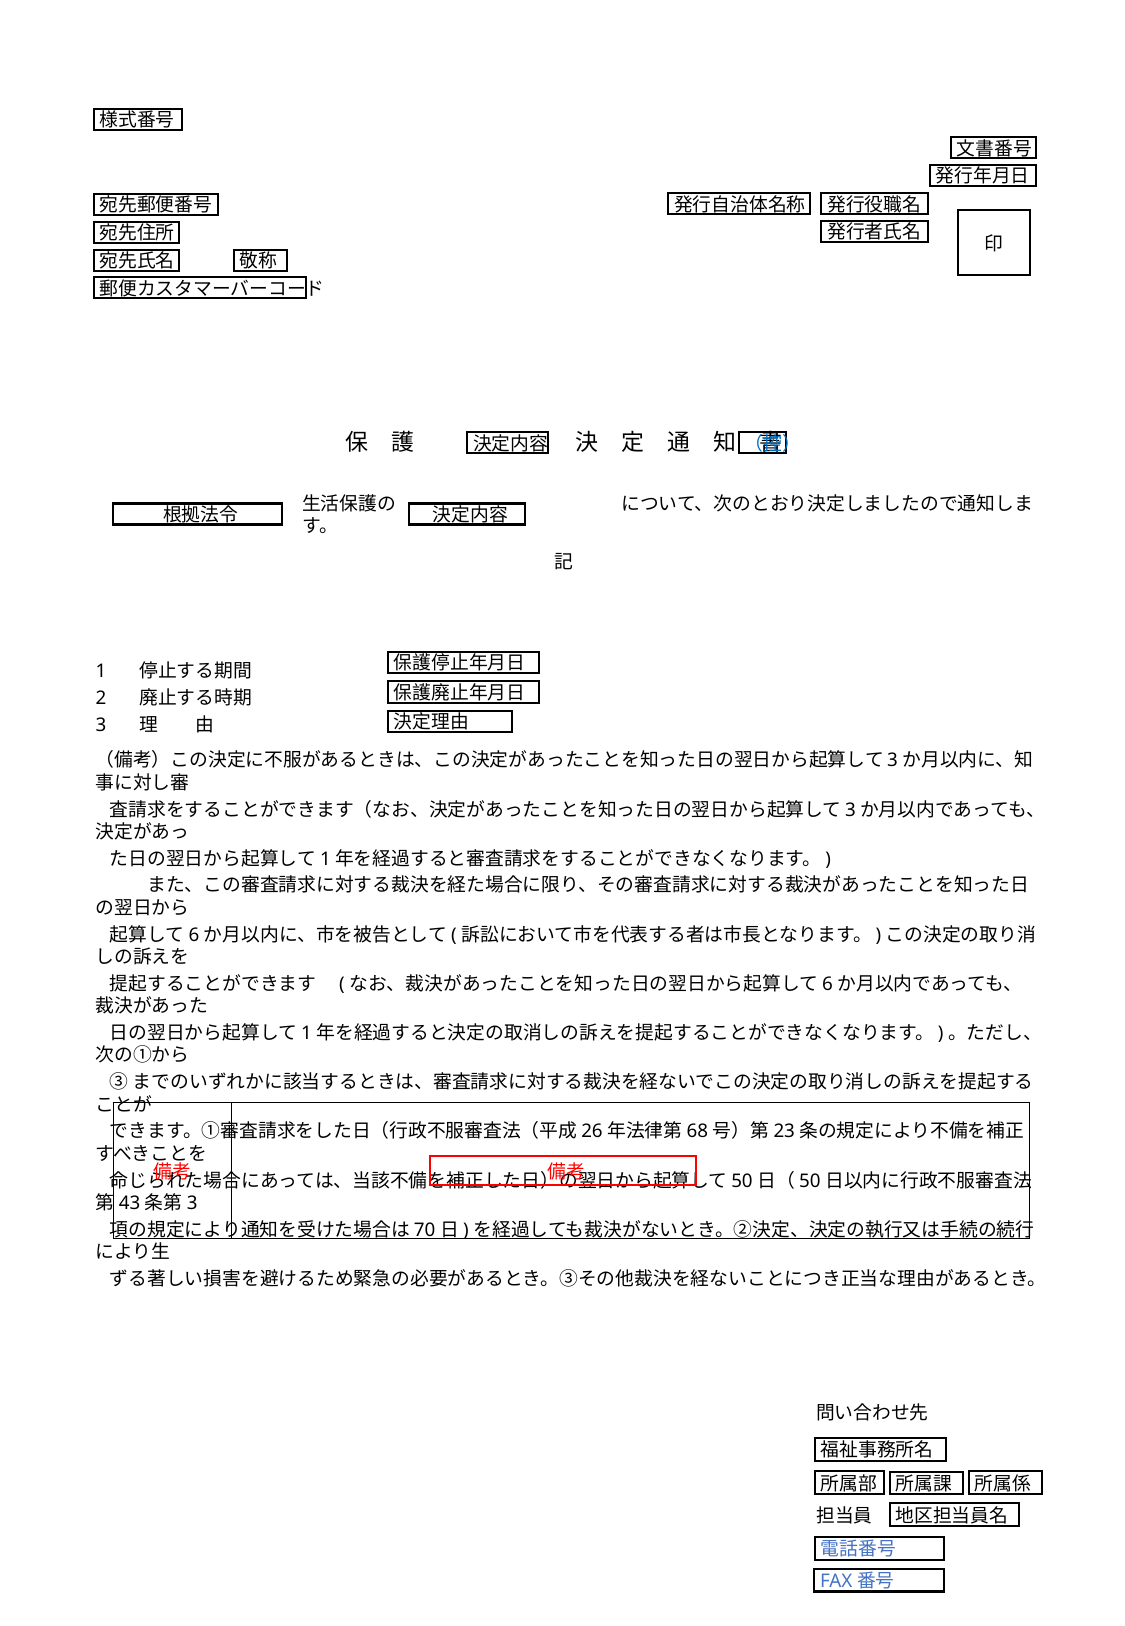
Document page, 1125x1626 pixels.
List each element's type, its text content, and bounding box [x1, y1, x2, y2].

text_box 1 停止する期間 2 廃止する時期 3 理 由 [89, 659, 1037, 736]
text_box 決定理由 [387, 710, 513, 733]
text_box 様式番号 [93, 108, 183, 131]
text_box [113, 495, 1054, 533]
text_box 発行役職名 [820, 192, 929, 215]
text_box 保護廃止年月日 [387, 680, 540, 704]
text_box 宛先住所 [93, 221, 180, 244]
text_box 保 護 決 定 通 知 書 記 [91, 364, 1037, 580]
text_box 郵便カスタマーバーコード [93, 276, 307, 299]
text_box 印 [957, 209, 1031, 276]
text_box 保護停止年月日 [387, 651, 540, 674]
table_header 備考 [114, 1103, 231, 1238]
text_box 発行年月日 [929, 164, 1037, 187]
text_box 宛先郵便番号 [93, 193, 219, 216]
text_box 文書番号 [950, 136, 1037, 159]
text_box （控） [738, 431, 787, 454]
text_box （備考）この決定に不服があるときは、この決定があったことを知った日の翌日から起算して3か月以内に、知事に対し審 査請求をすることができます（なお、決定があったことを知った日の翌日から起算して3か月以内であっても、決定があっ た日の翌日から起算して1年を経過すると審査請求をすることができなくなります。) また、この審査請求に対する裁決を経た場合に限り、その審査請求に対する裁決があったことを知った日の翌日から 起算して6か月以内に、市を被告として(訴訟において市を代表する者は市長となります。)この決定の取り消しの訴えを 提起することができます (なお、裁決があったことを知った日の翌日から起算して6か月以内であっても、裁決があった 日の翌日から起算して1年を経過すると決定の取消しの訴えを提起することができなくなります。)。ただし、次の①から ③までのいずれかに該当するときは、審査請求に対する裁決を経ないでこの決定の取り消しの訴えを提起することが できます。①審査請求をした日（行政不服審査法（平成26年法律第68号）第23条の規定により不備を補正すべきことを 命じられた場合にあっては、当該不備を補正した日）の翌日から起算して50日（50日以内に行政不服審査法第43条第3 項の規定により通知を受けた場合は70日)を経過しても裁決がないとき。②決定、決定の執行又は手続の続行により生 ずる著しい損害を避けるため緊急の必要があるとき。③その他裁決を経ないことにつき正当な理由があるとき。 [89, 747, 1037, 1290]
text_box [801, 1393, 1043, 1592]
table_header [232, 1103, 1029, 1238]
text_box 宛先氏名 [93, 249, 180, 272]
text_box 決定内容 [466, 431, 549, 454]
text_box 発行者氏名 [820, 220, 929, 243]
text_box 発行自治体名称 [667, 192, 811, 215]
text_box 敬称 [233, 249, 288, 272]
text_box 備考 [429, 1155, 697, 1186]
